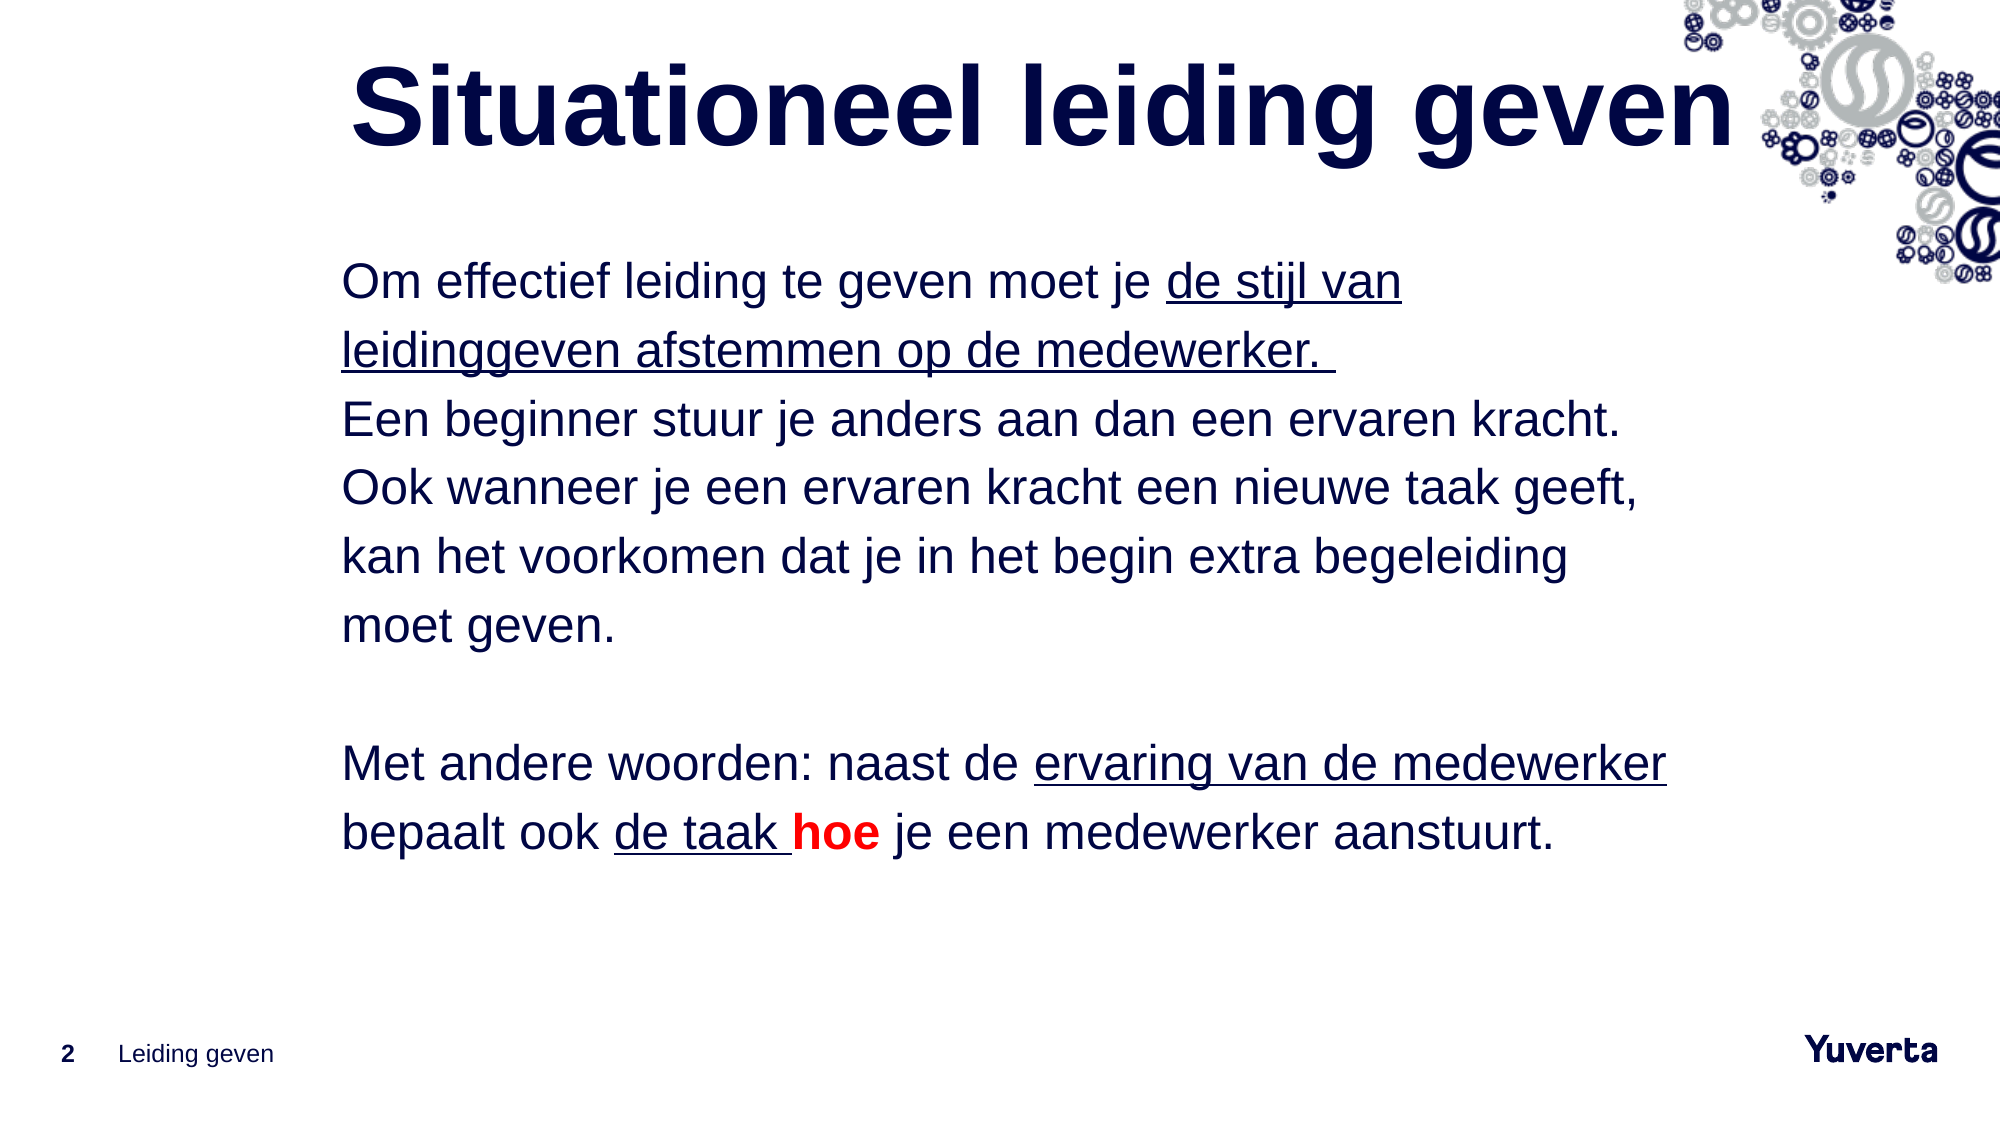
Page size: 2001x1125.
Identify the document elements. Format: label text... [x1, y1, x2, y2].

footer Leiding geven [118, 1037, 987, 1073]
text_box Om effectief leiding te geven moet je de stijl van leidinggeven afstemmen op de medewerker. Een beginner stuur je anders aan dan een ervaren kracht. Ook wanneer je een ervaren kracht een nieuwe taak geeft, kan het voorkomen dat je in het begin extra begeleiding moet geven. Met andere woorden: naast de ervaring van de medewerker bepaalt ook de taak hoe je een medewerker aanstuurt. [326, 231, 1697, 868]
title Situationeel leiding geven [350, 42, 1786, 231]
picture [0, 0, 2000, 1125]
slide_number 2 [60, 1037, 113, 1073]
